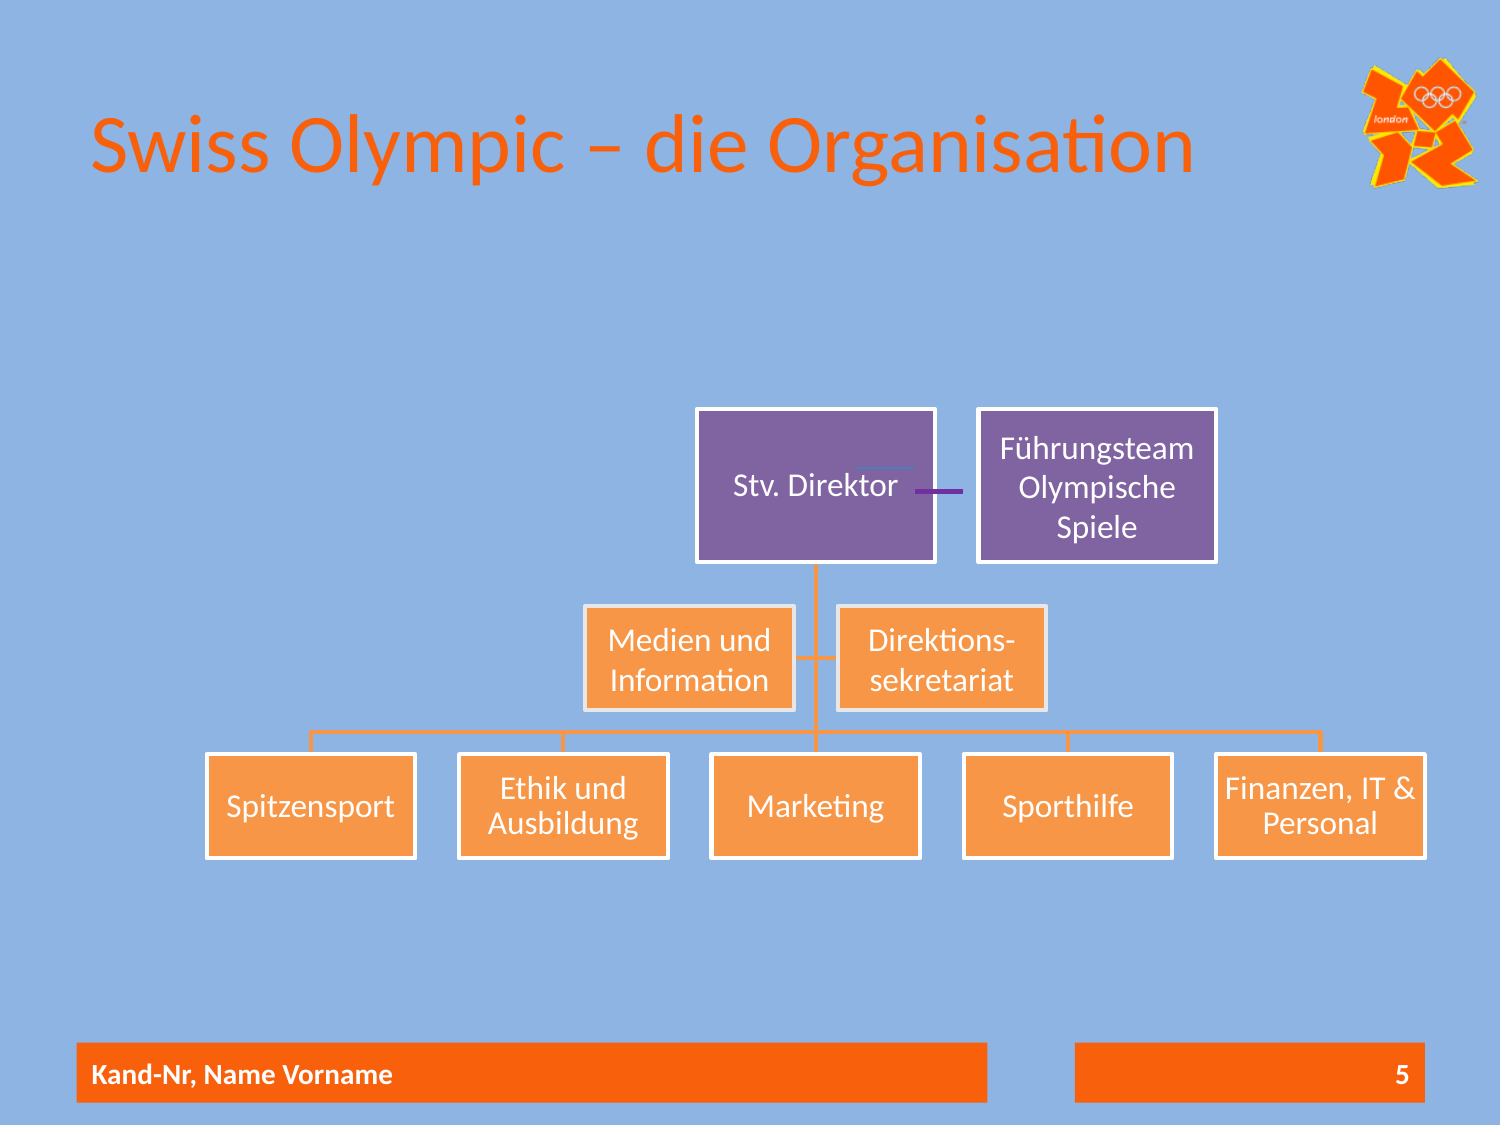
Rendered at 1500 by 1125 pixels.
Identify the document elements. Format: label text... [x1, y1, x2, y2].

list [206, 262, 1426, 1006]
picture [1340, 42, 1500, 202]
slide_number 5 [1074, 1042, 1425, 1103]
footer Kand-Nr, Name Vorname [76, 1042, 988, 1103]
title Swiss Olympic – die Organisation [75, 45, 1347, 233]
